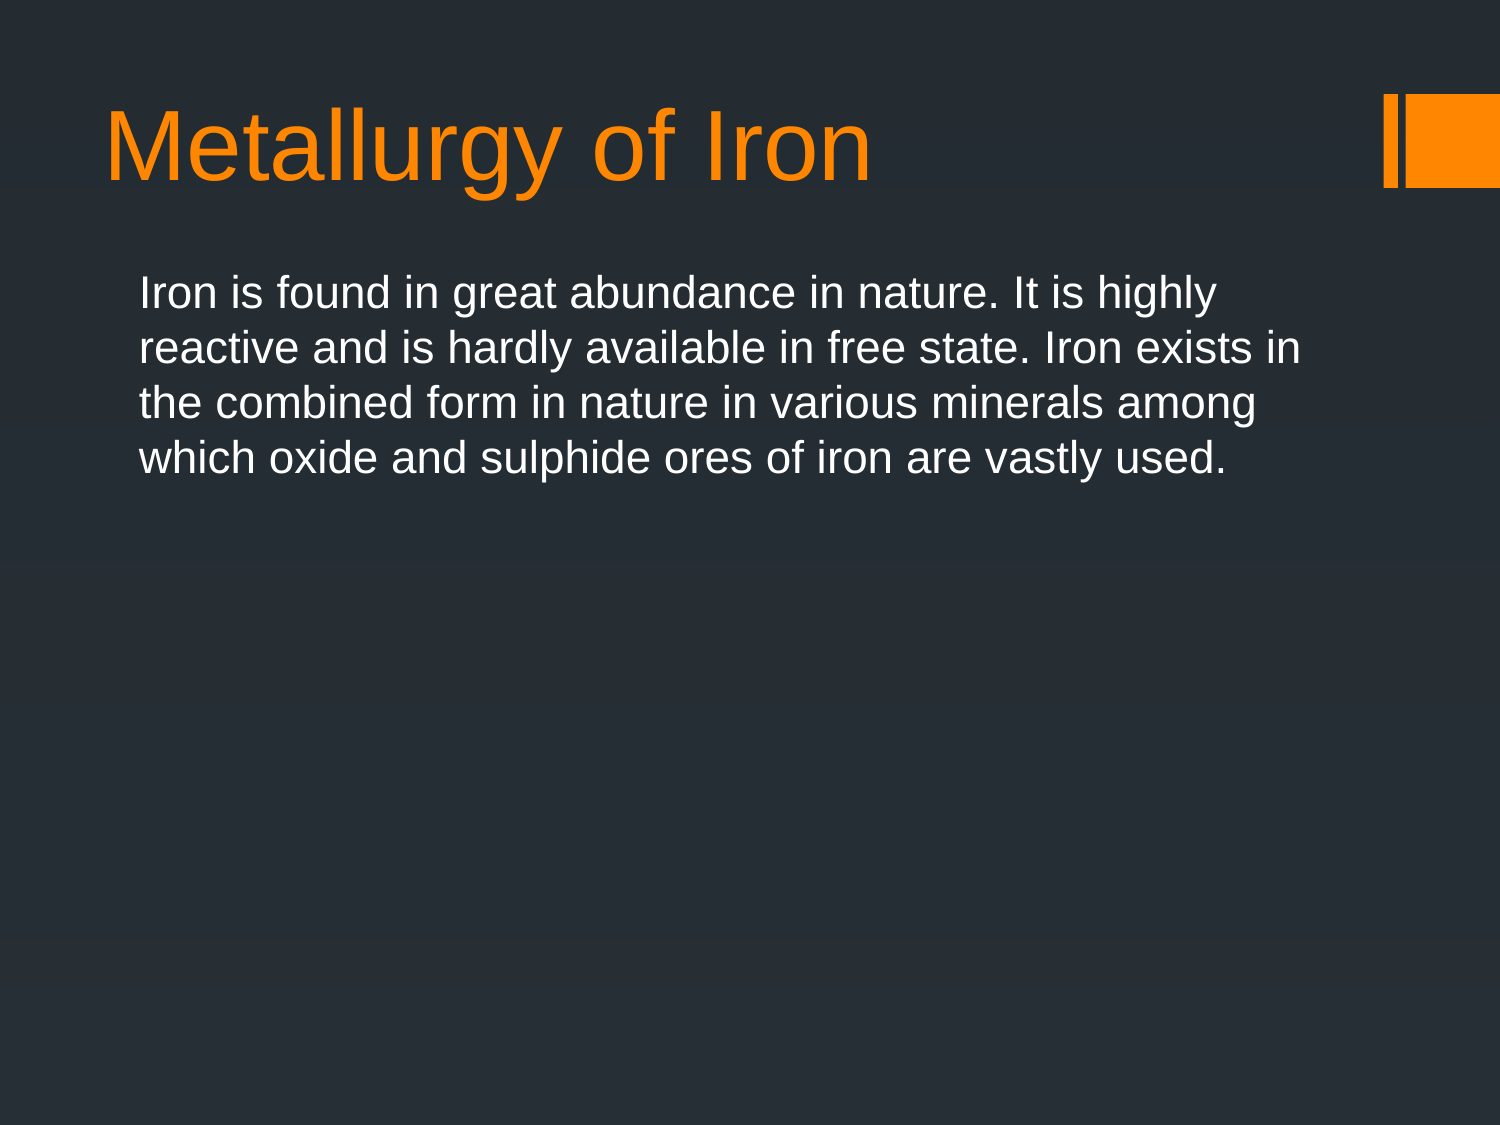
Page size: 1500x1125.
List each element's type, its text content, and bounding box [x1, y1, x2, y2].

subtitle Iron is found in great abundance in nature. It is highly reactive and is hardly available in free state. Iron exists in the combined form in nature in various minerals among which oxide and sulphide ores of iron are vastly used. [123, 255, 1365, 925]
title Metallurgy of Iron [88, 66, 1364, 209]
